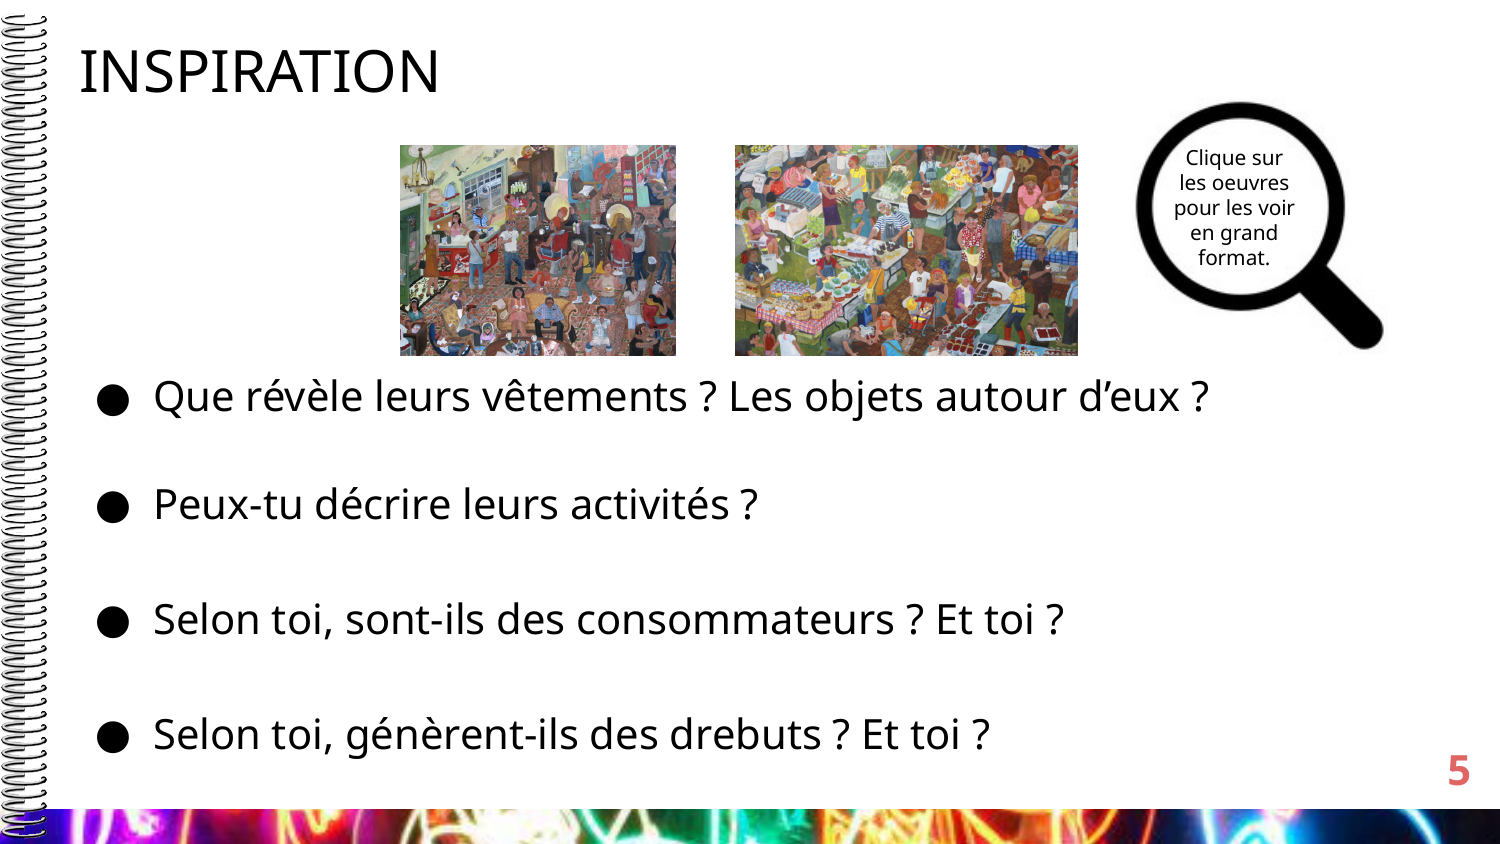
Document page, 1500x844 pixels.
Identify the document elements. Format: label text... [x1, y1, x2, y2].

title Que révèle leurs vêtements ? Les objets autour d’eux ? Peux-tu décrire leurs activités ? Selon toi, sont-ils des consommateurs ? Et toi ? Selon toi, génèrent-ils des drebuts ? Et toi ? [64, 347, 1462, 794]
title INSPIRATION [64, 19, 1462, 114]
picture [400, 145, 676, 356]
picture [734, 32, 1454, 419]
picture [0, 0, 1500, 844]
text_box 5 [1430, 728, 1489, 807]
